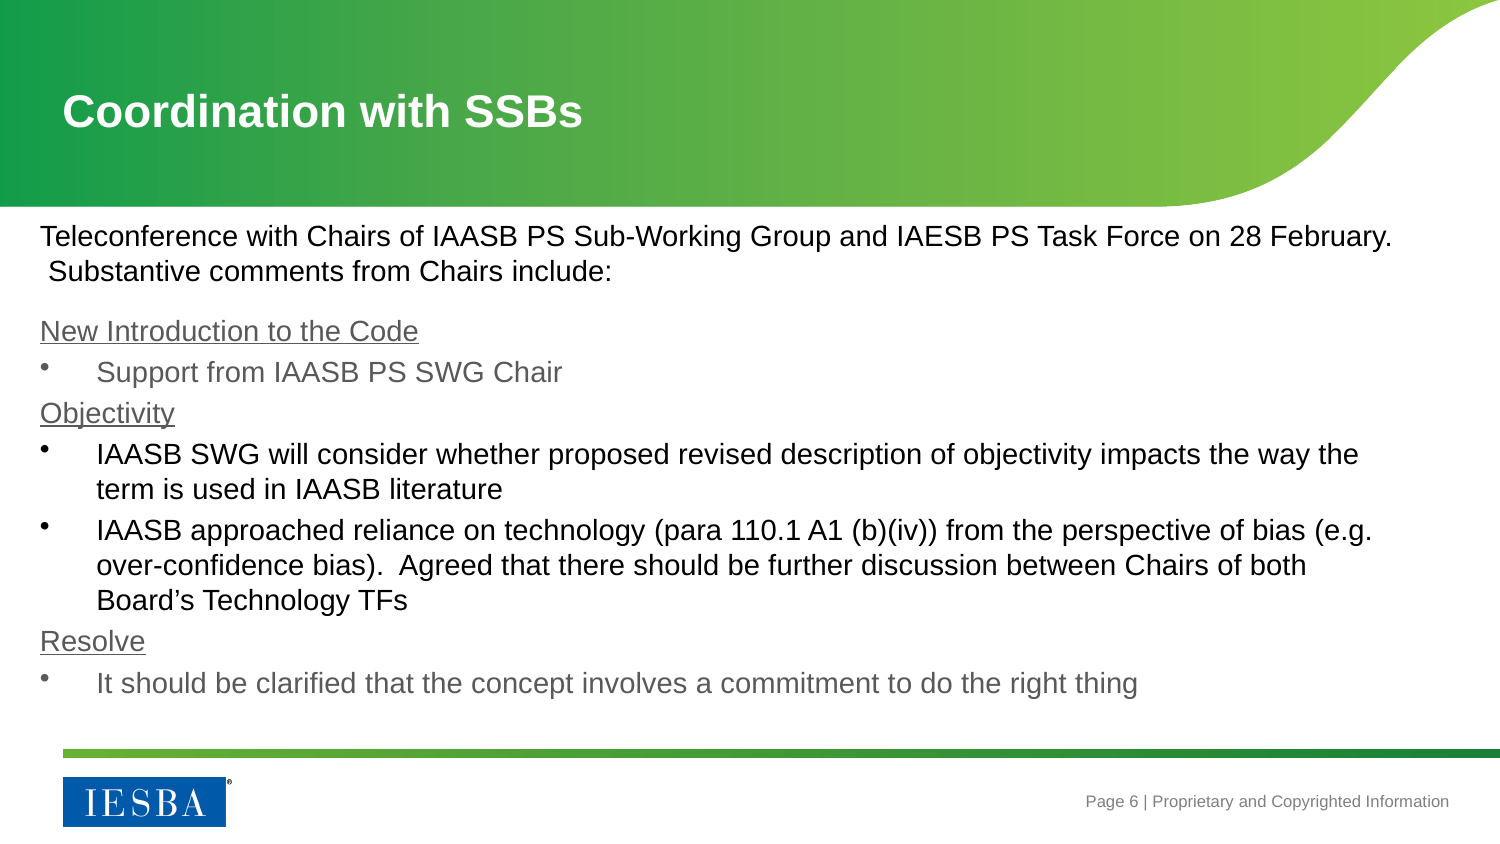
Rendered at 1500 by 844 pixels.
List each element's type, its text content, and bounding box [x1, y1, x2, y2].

picture [63, 777, 232, 827]
picture [0, 0, 1500, 207]
list Teleconference with Chairs of IAASB PS Sub-Working Group and IAESB PS Task Force on 28 February. Substantive comments from Chairs include: New Introduction to the Code Support from IAASB PS SWG Chair Objectivity IAASB SWG will consider whether proposed revised description of objectivity impacts the way the term is used in IAASB literature IAASB approached reliance on technology (para 110.1 A1 (b)(iv)) from the perspective of bias (e.g. over-confidence bias). Agreed that there should be further discussion between Chairs of both Board’s Technology TFs Resolve It should be clarified that the concept involves a commitment to do the right thing [24, 209, 1413, 760]
title Coordination with SSBs [62, 46, 1300, 172]
